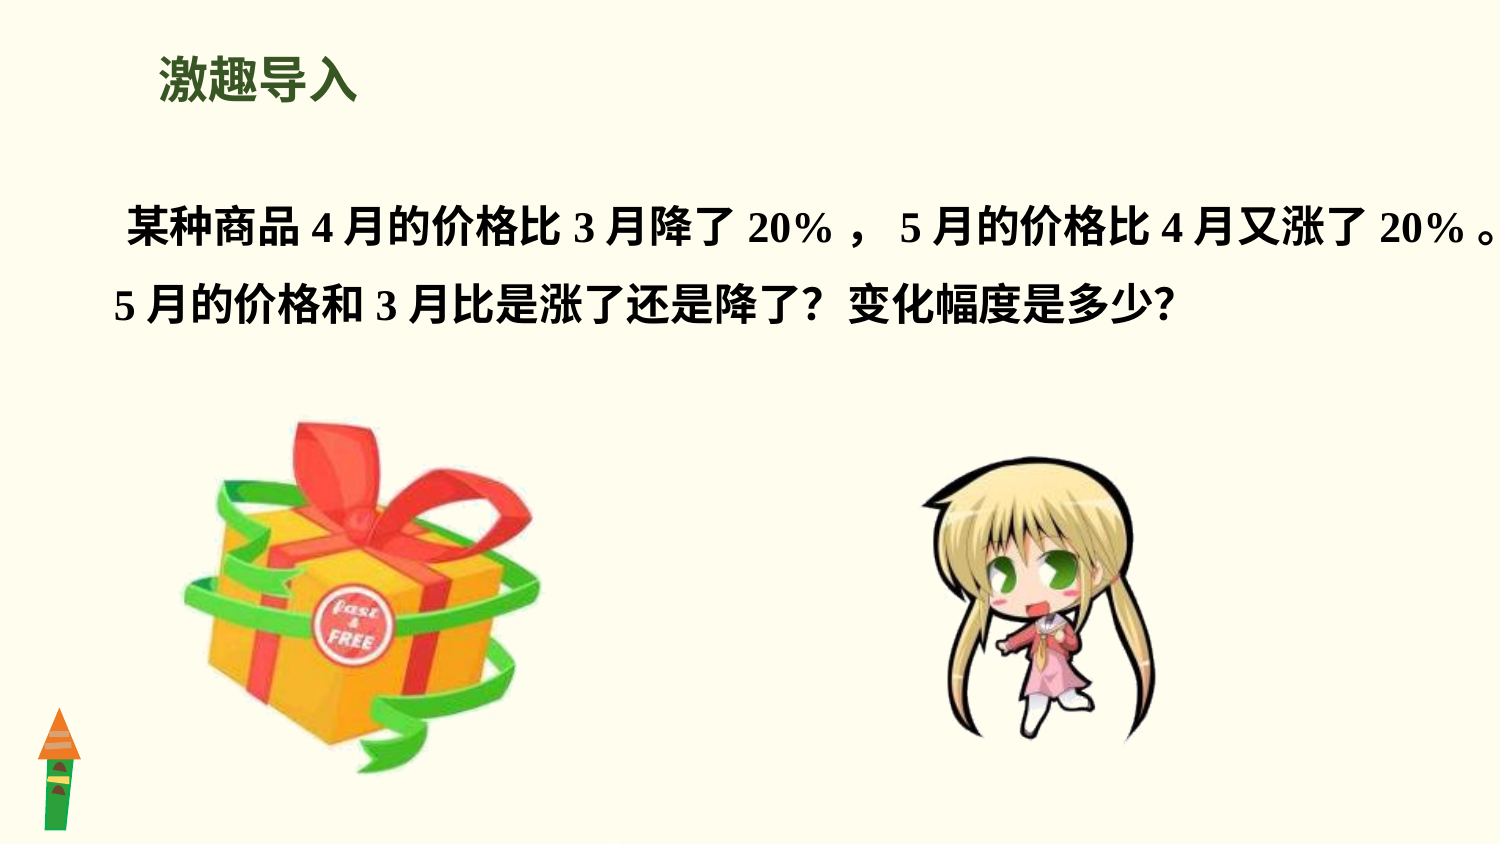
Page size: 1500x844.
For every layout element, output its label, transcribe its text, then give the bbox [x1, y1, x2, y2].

text_box 某种商品4月的价格比3月降了20%，5月的价格比4月又涨了20%。 [114, 167, 1500, 258]
text_box 5月的价格和3月比是涨了还是降了？ [102, 270, 857, 335]
text_box 激趣导入 [147, 42, 371, 115]
picture [0, 0, 1500, 844]
text_box 变化幅度是多少？ [857, 270, 1209, 335]
